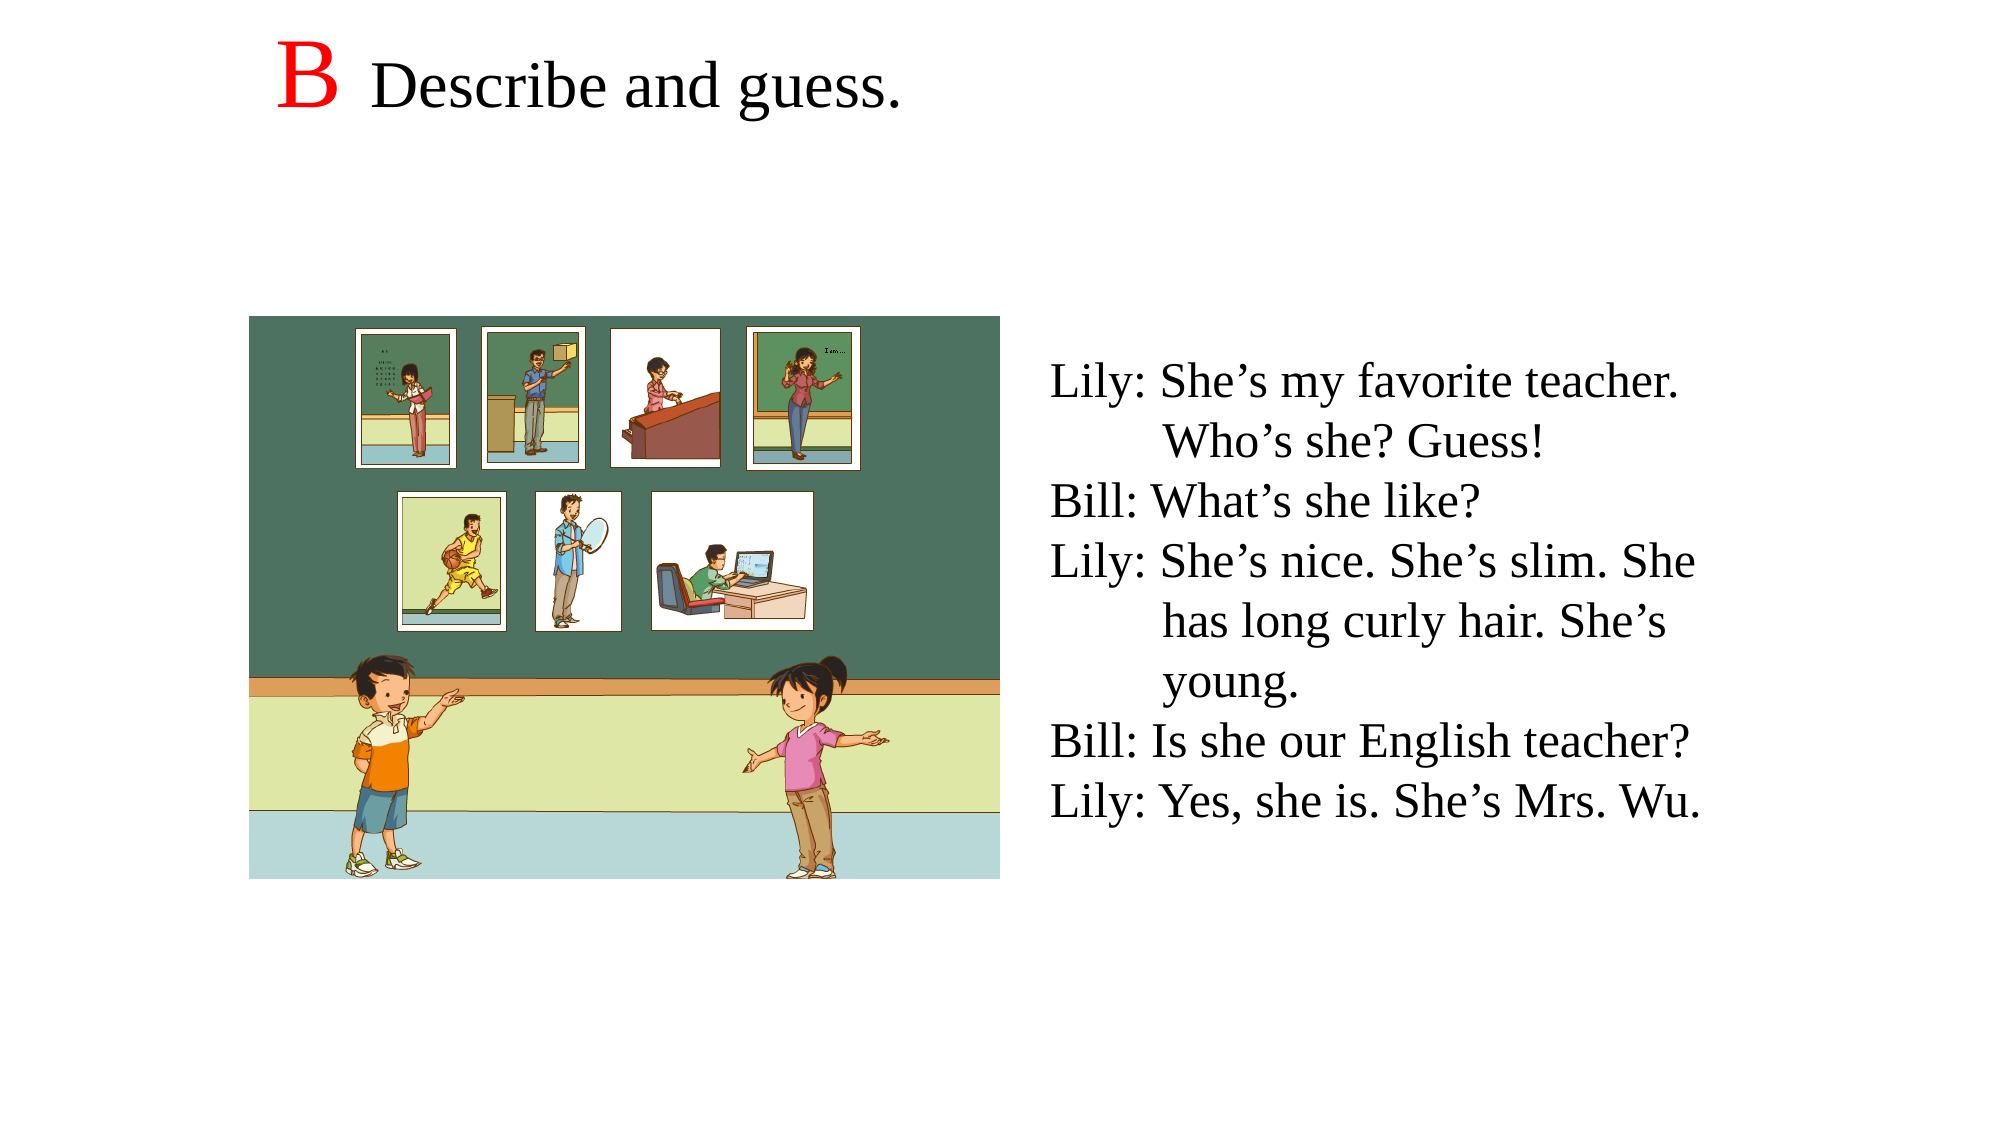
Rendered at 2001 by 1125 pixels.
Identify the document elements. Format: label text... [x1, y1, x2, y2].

picture [249, 316, 1000, 879]
text_box B Describe and guess. [260, 0, 919, 135]
text_box Lily: She’s my favorite teacher. Who’s she? Guess! Bill: What’s she like? Lily: She’s nice. She’s slim. She has long curly hair. She’s young. Bill: Is she our English teacher? Lily: Yes, she is. She’s Mrs. Wu. [1035, 339, 1774, 835]
